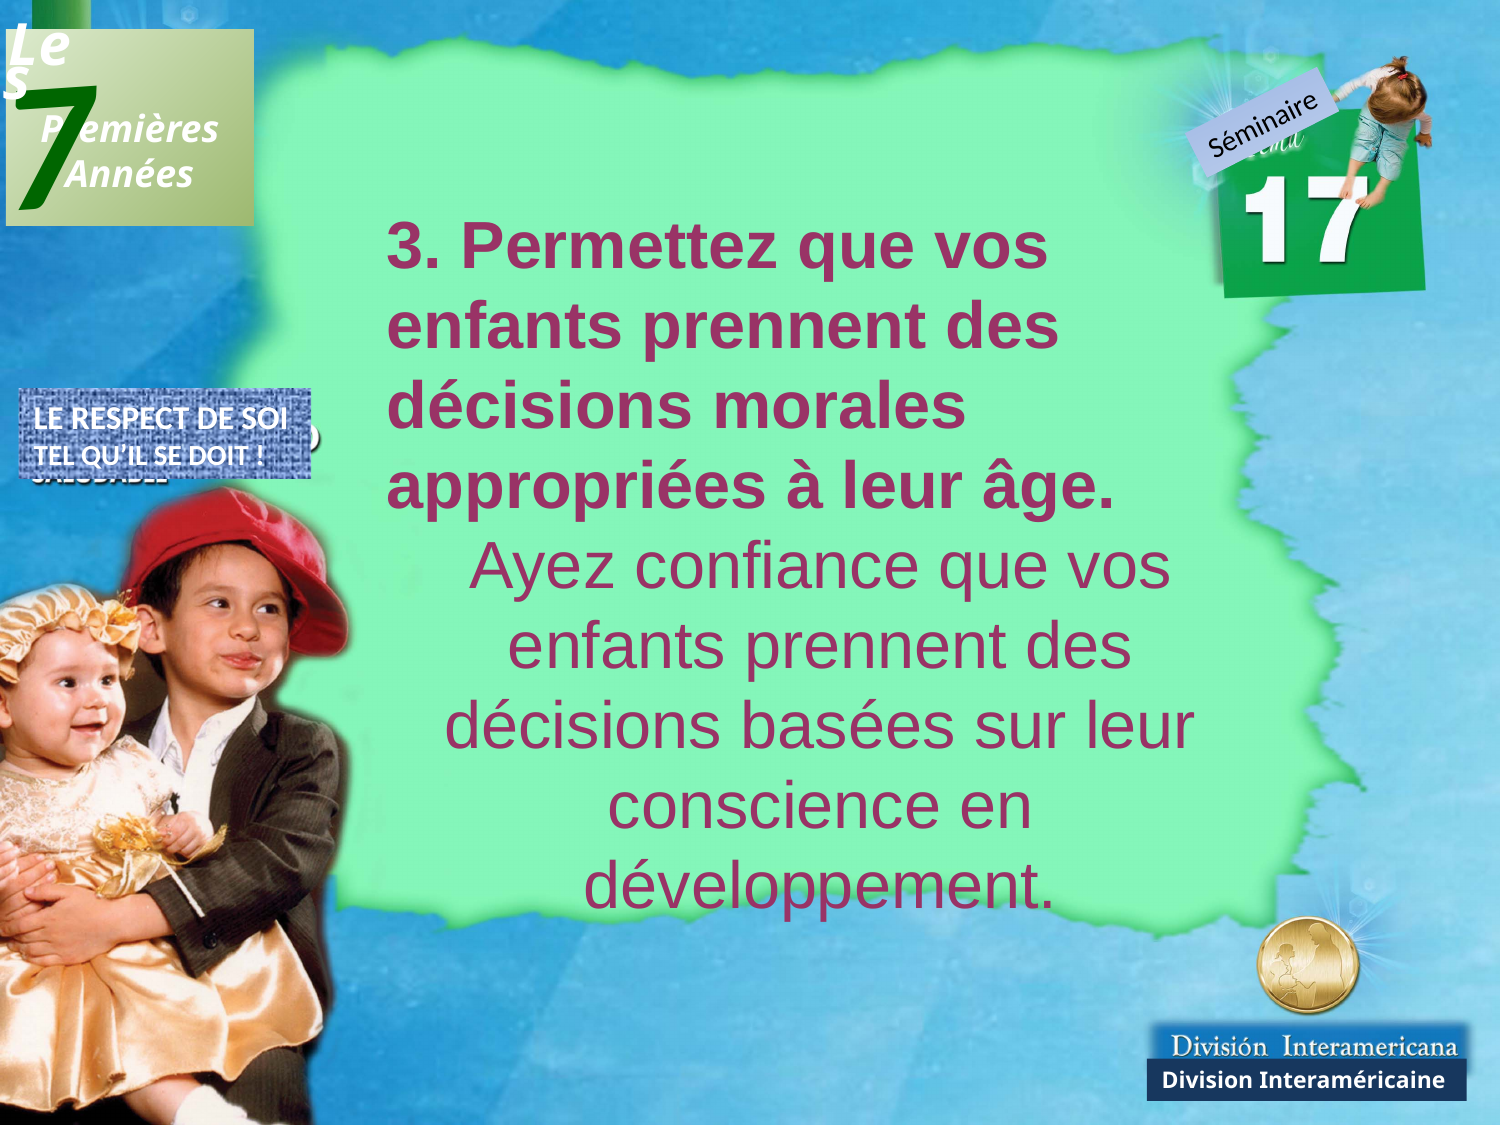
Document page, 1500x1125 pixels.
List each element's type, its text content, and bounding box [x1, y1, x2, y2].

text_box LE RESPECT DE SOI TEL QU’IL SE DOIT ! [18, 388, 312, 479]
picture [0, 0, 1500, 1125]
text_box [0, 17, 255, 256]
text_box Séminaire [1184, 66, 1340, 178]
text_box Division Interaméricaine [1146, 1058, 1467, 1101]
text_box 3. Permettez que vos enfants prennent des décisions morales appropriées à leur âge. Ayez confiance que vos enfants prennent des décisions basées sur leur conscience en développement. [371, 194, 1270, 929]
